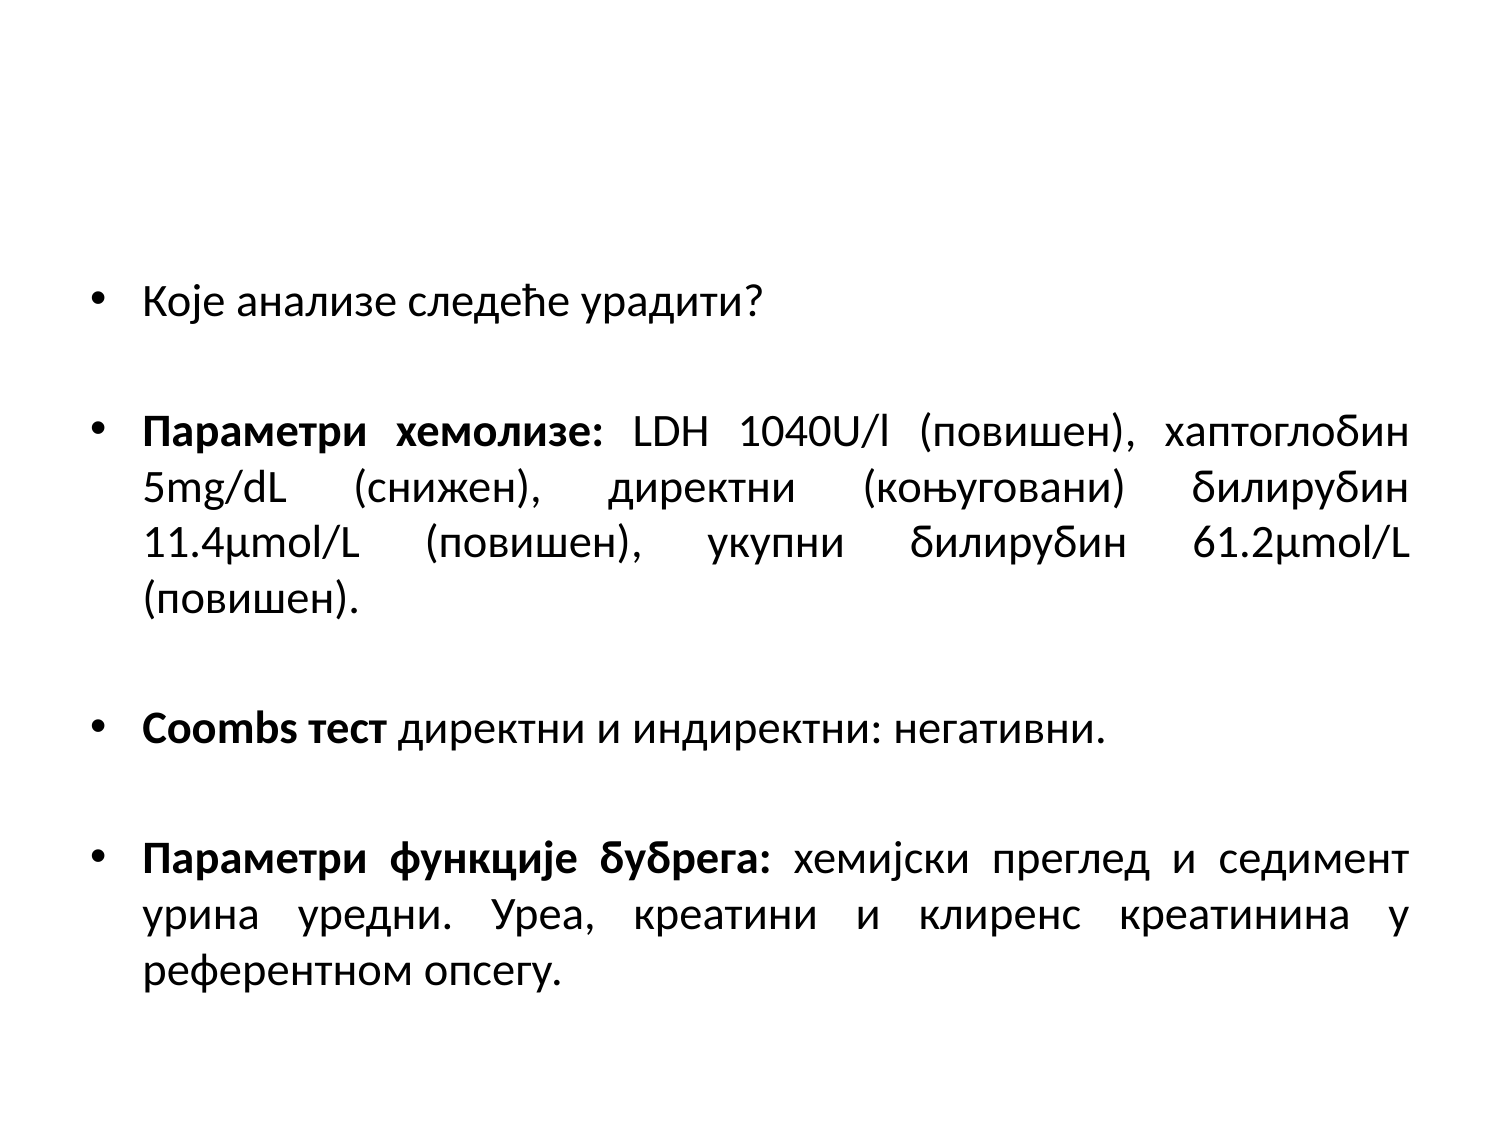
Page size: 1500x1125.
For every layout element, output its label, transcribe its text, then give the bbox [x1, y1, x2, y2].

list Које анализе следеће урадити? Параметри хемолизе: LDH 1040U/l (повишен), хаптоглобин 5mg/dL (снижен), директни (коњуговани) билирубин 11.4µmol/L (повишен), укупни билирубин 61.2µmol/L (повишен). Coombs тест директни и индиректни: негативни. Параметри функције бубрега: хемијски преглед и седимент урина уредни. Уреа, креатини и клиренс креатинина у референтном опсегу. [75, 262, 1425, 1005]
